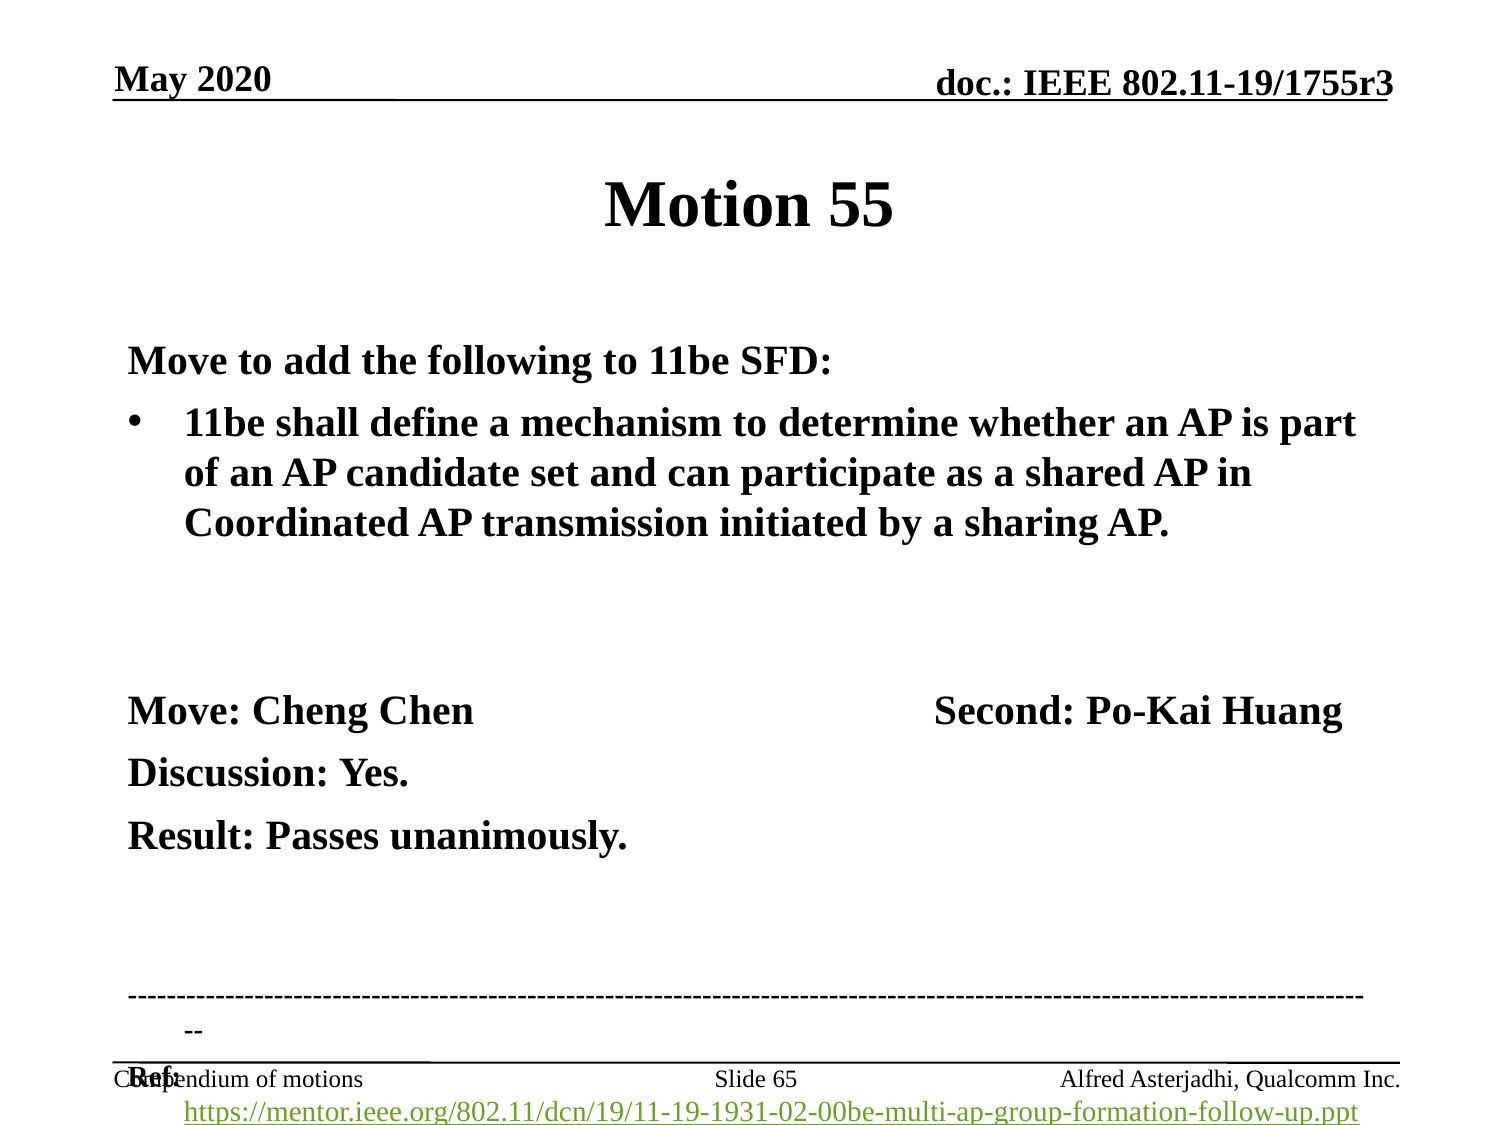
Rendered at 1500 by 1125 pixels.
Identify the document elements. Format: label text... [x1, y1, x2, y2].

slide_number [114, 54, 423, 100]
footer Alfred Asterjadhi, Qualcomm Inc. [878, 1061, 1402, 1093]
title Motion 55 [112, 112, 1388, 288]
slide_number Slide 65 [712, 1061, 800, 1123]
list Move to add the following to 11be SFD: 11be shall define a mechanism to determine whether an AP is part of an AP candidate set and can participate as a shared AP in Coordinated AP transmission initiated by a sharing AP. Move: Cheng Chen Second: Po-Kai Huang Discussion: Yes. Result: Passes unanimously. --------------------------------------------------------------------------------------------------------------------------------- Ref: https://mentor.ieee.org/802.11/dcn/19/11-19-1931-02-00be-multi-ap-group-formation-follow-up.pptx [112, 324, 1388, 1063]
